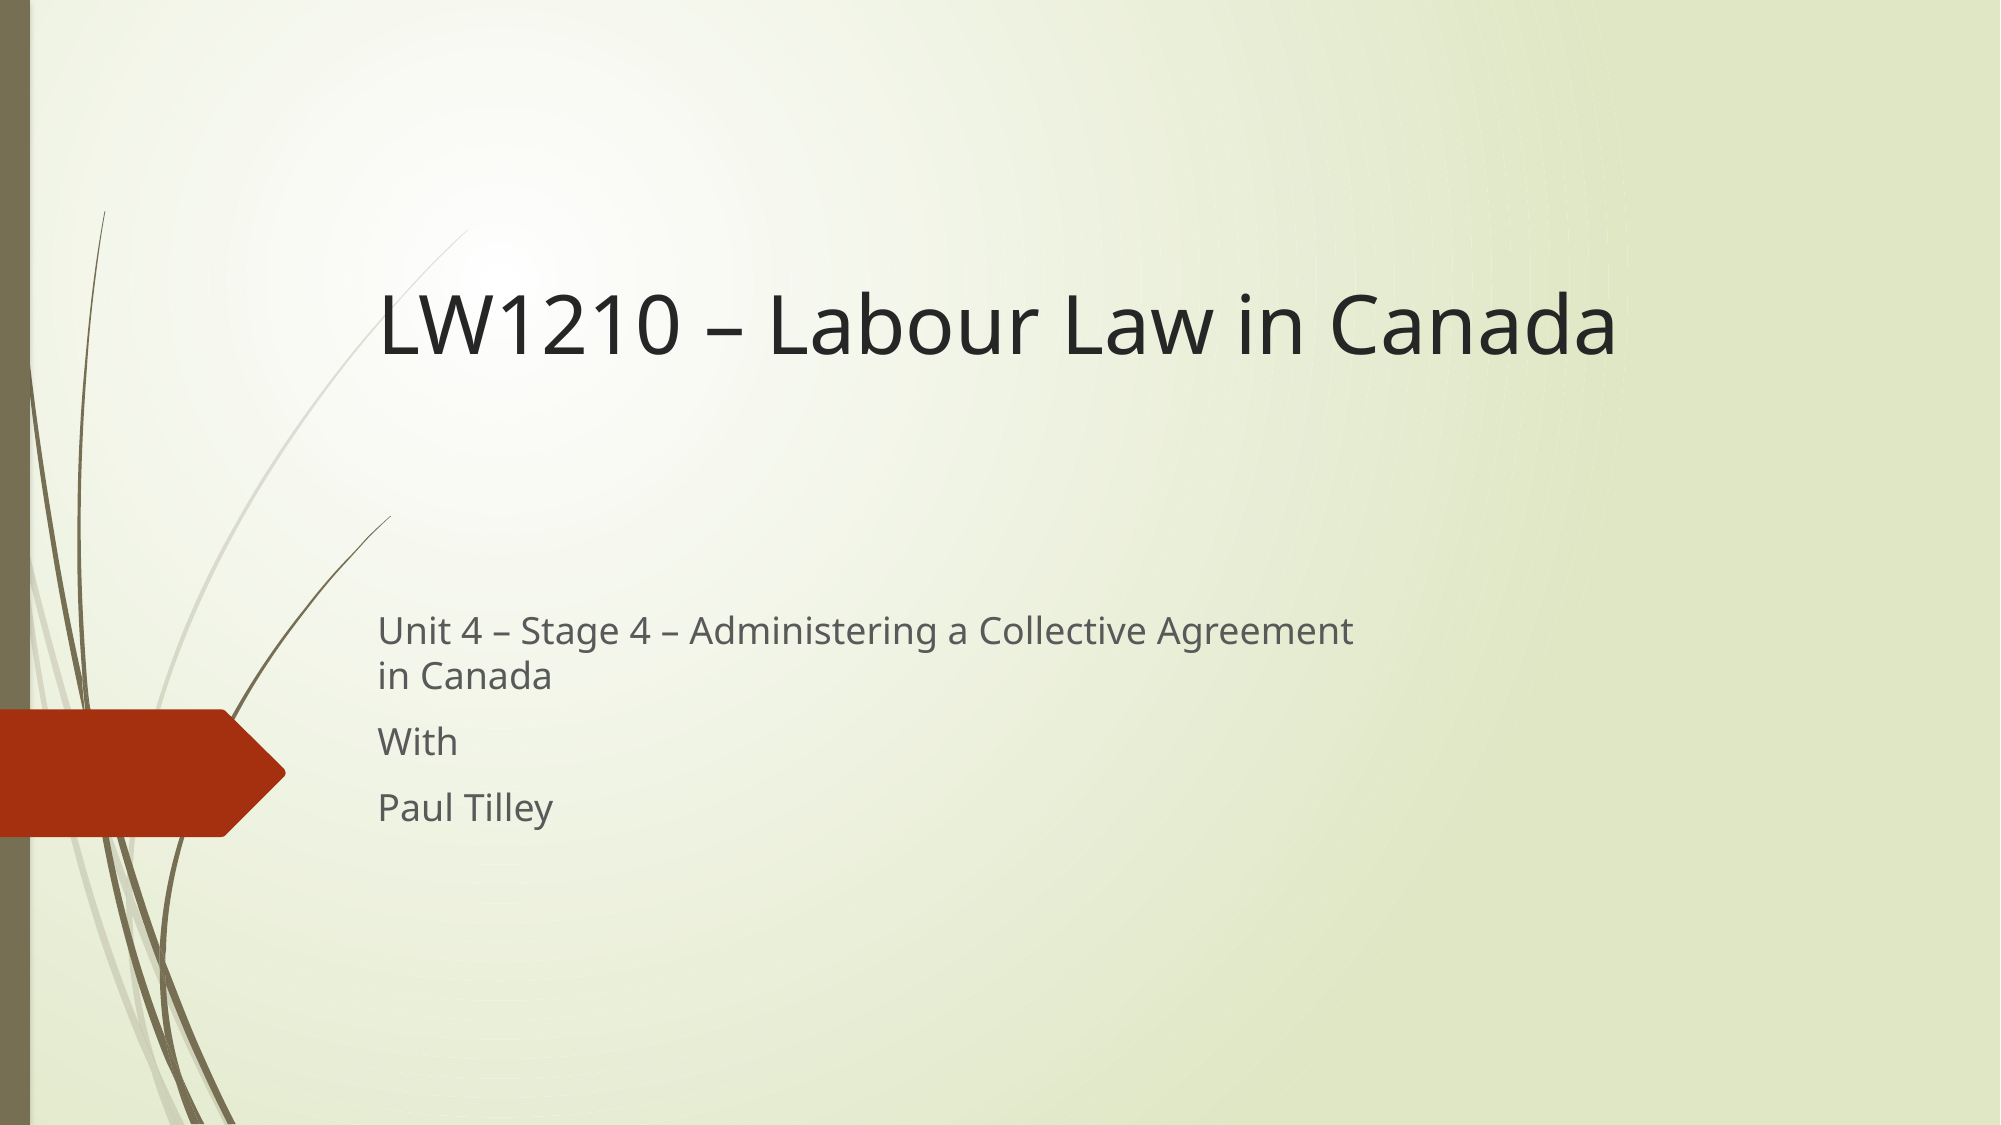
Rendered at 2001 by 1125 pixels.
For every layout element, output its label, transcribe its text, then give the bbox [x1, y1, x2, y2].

title LW1210 – Labour Law in Canada [362, 137, 1638, 379]
subtitle Unit 4 – Stage 4 – Administering a Collective Agreement in Canada With Paul Tilley [362, 599, 1413, 887]
